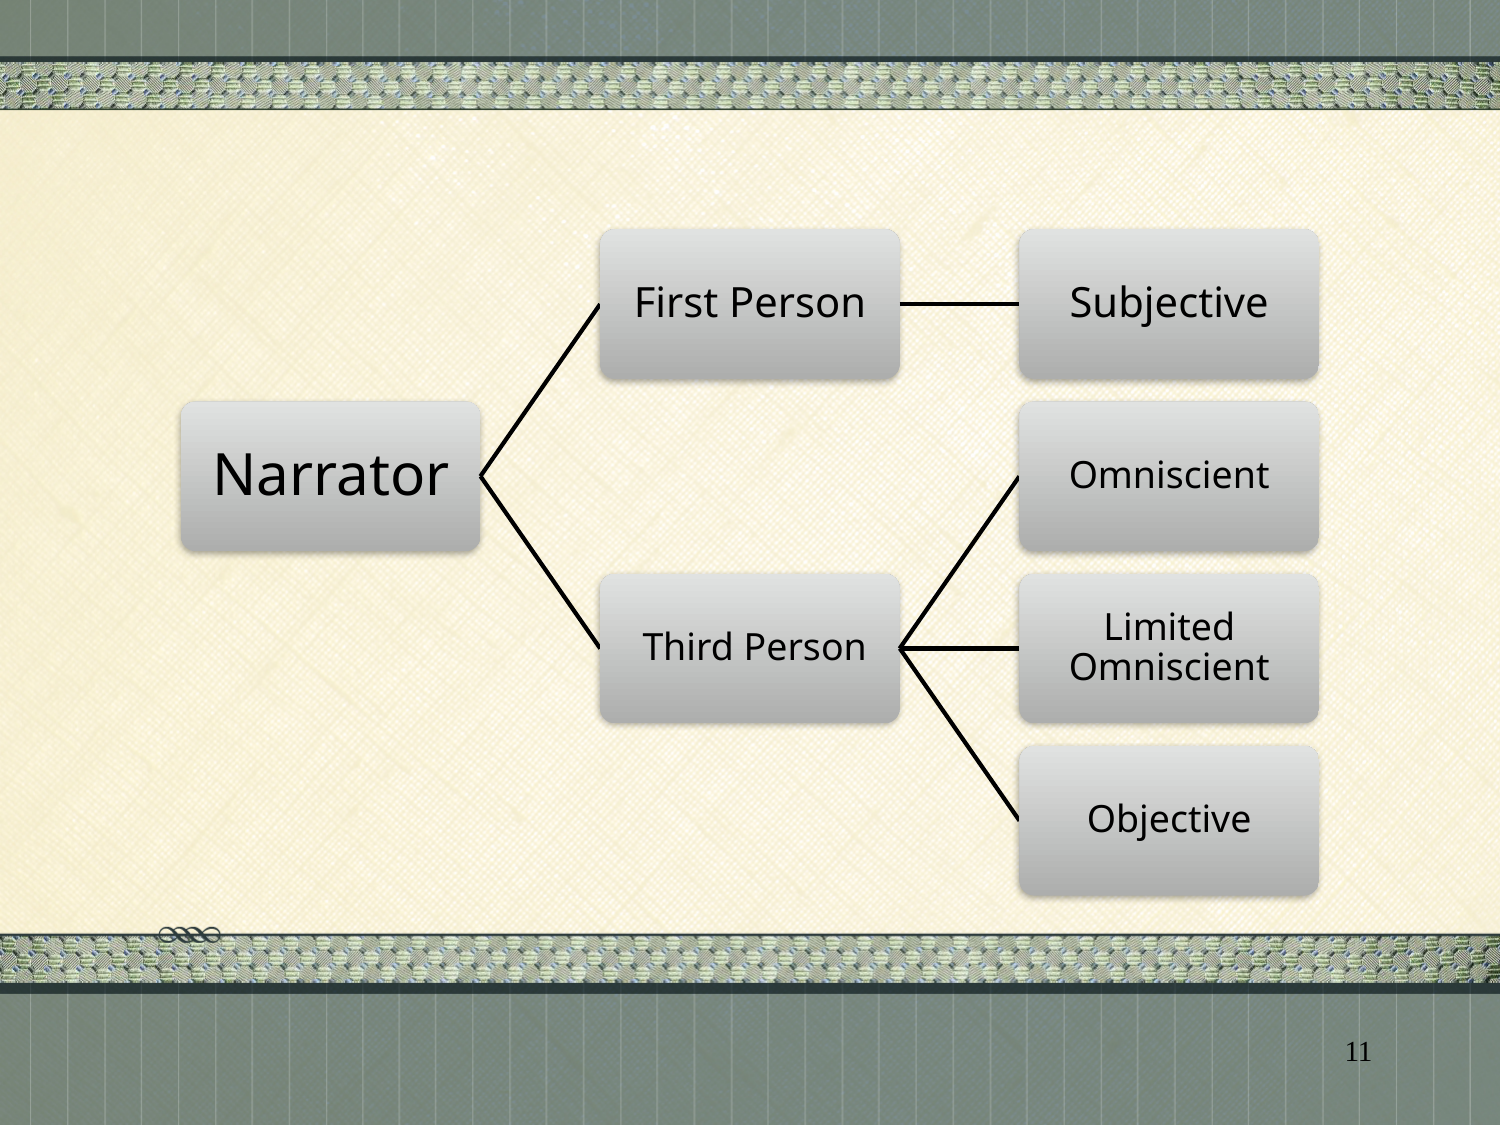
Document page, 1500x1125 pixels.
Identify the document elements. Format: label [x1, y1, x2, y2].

text_box [23, 228, 1477, 897]
picture [0, 0, 1500, 1125]
